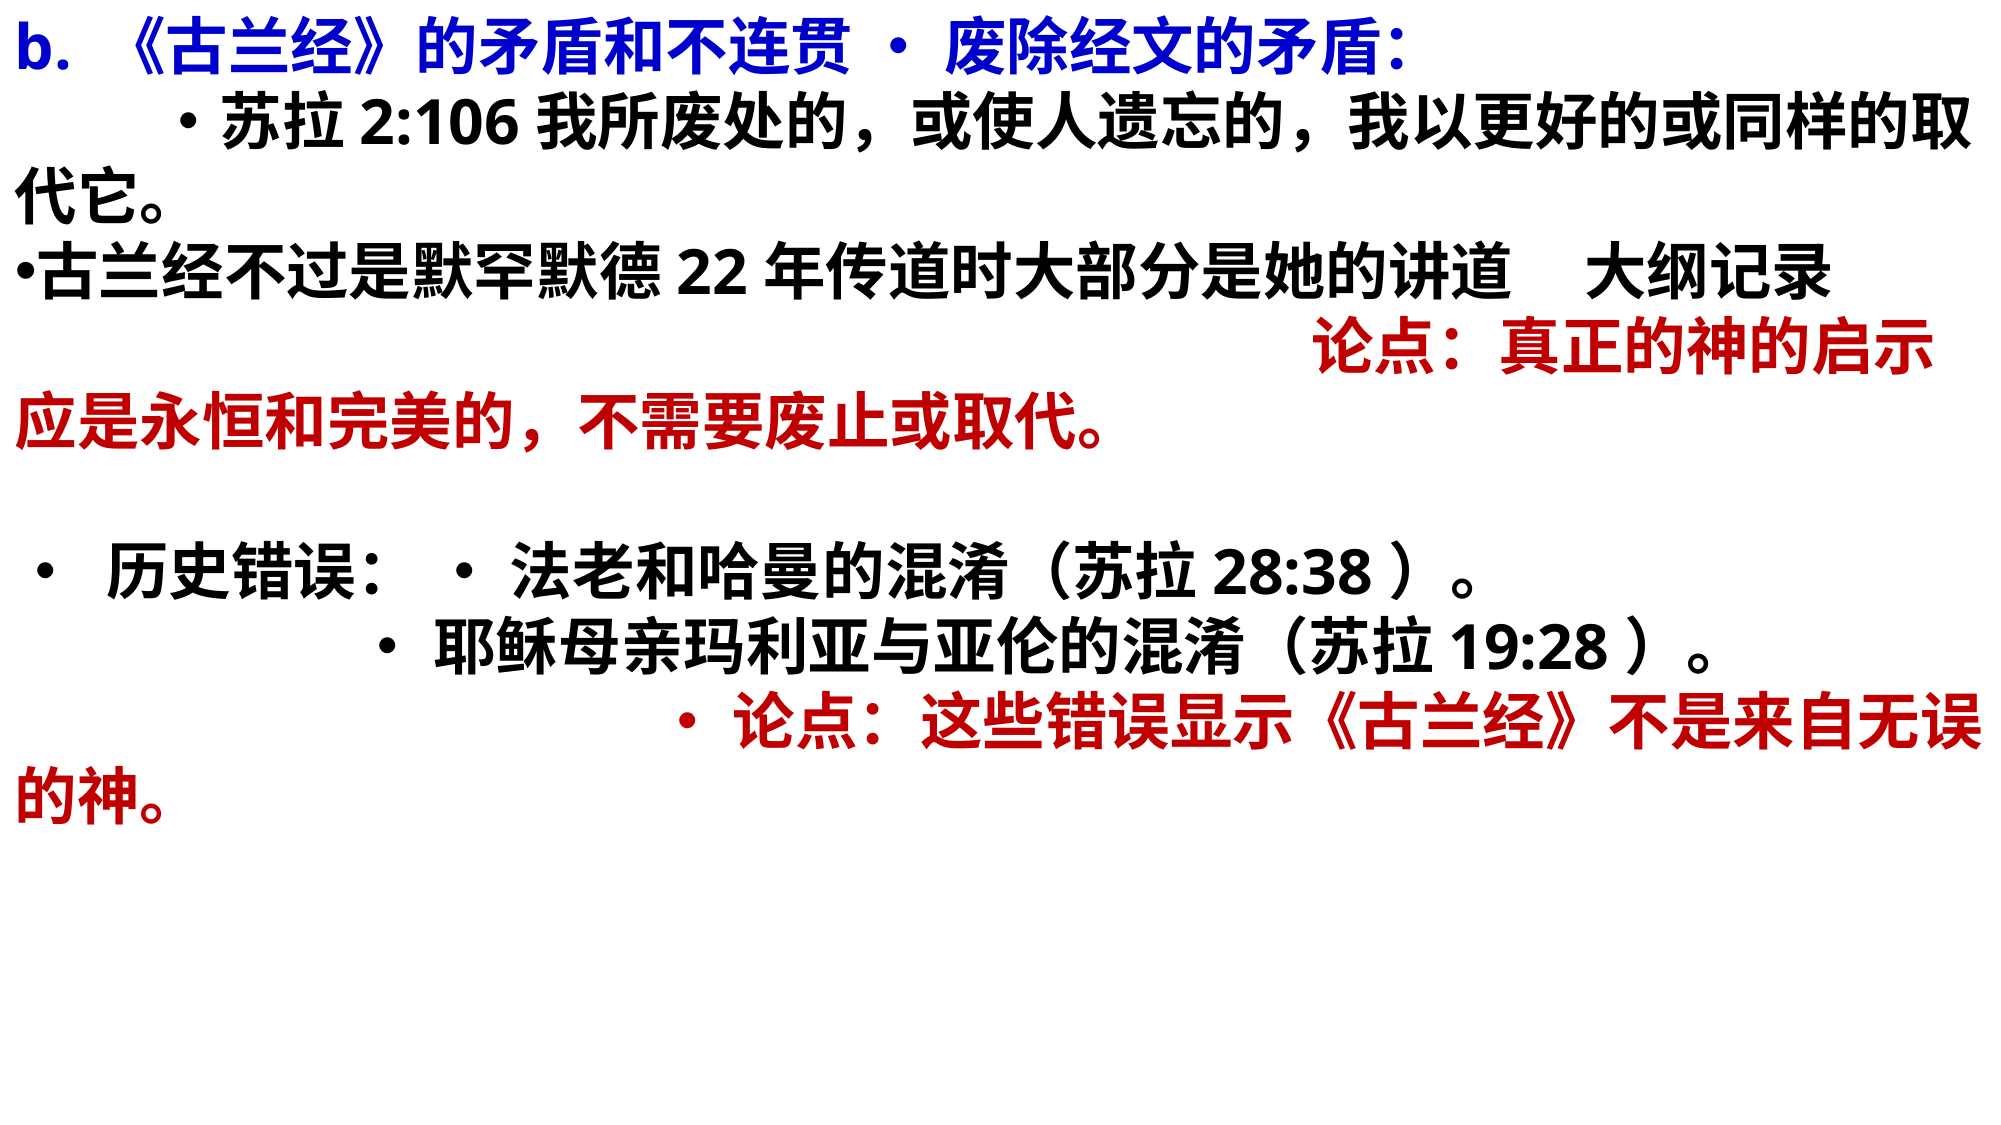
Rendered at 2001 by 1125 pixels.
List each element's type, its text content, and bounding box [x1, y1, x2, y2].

text_box b. 《古兰经》的矛盾和不连贯 • 废除经文的矛盾： •苏拉2:106我所废处的，或使人遗忘的，我以更好的或同样的取代它。 古兰经不过是默罕默德22年传道时大部分是她的讲道 大纲记录 论点：真正的神的启示应是永恒和完美的，不需要废止或取代。 • 历史错误： • 法老和哈曼的混淆（苏拉28:38）。 • 耶稣母亲玛利亚与亚伦的混淆（苏拉19:28）。 • 论点：这些错误显示《古兰经》不是来自无误的神。 [0, 0, 2000, 840]
